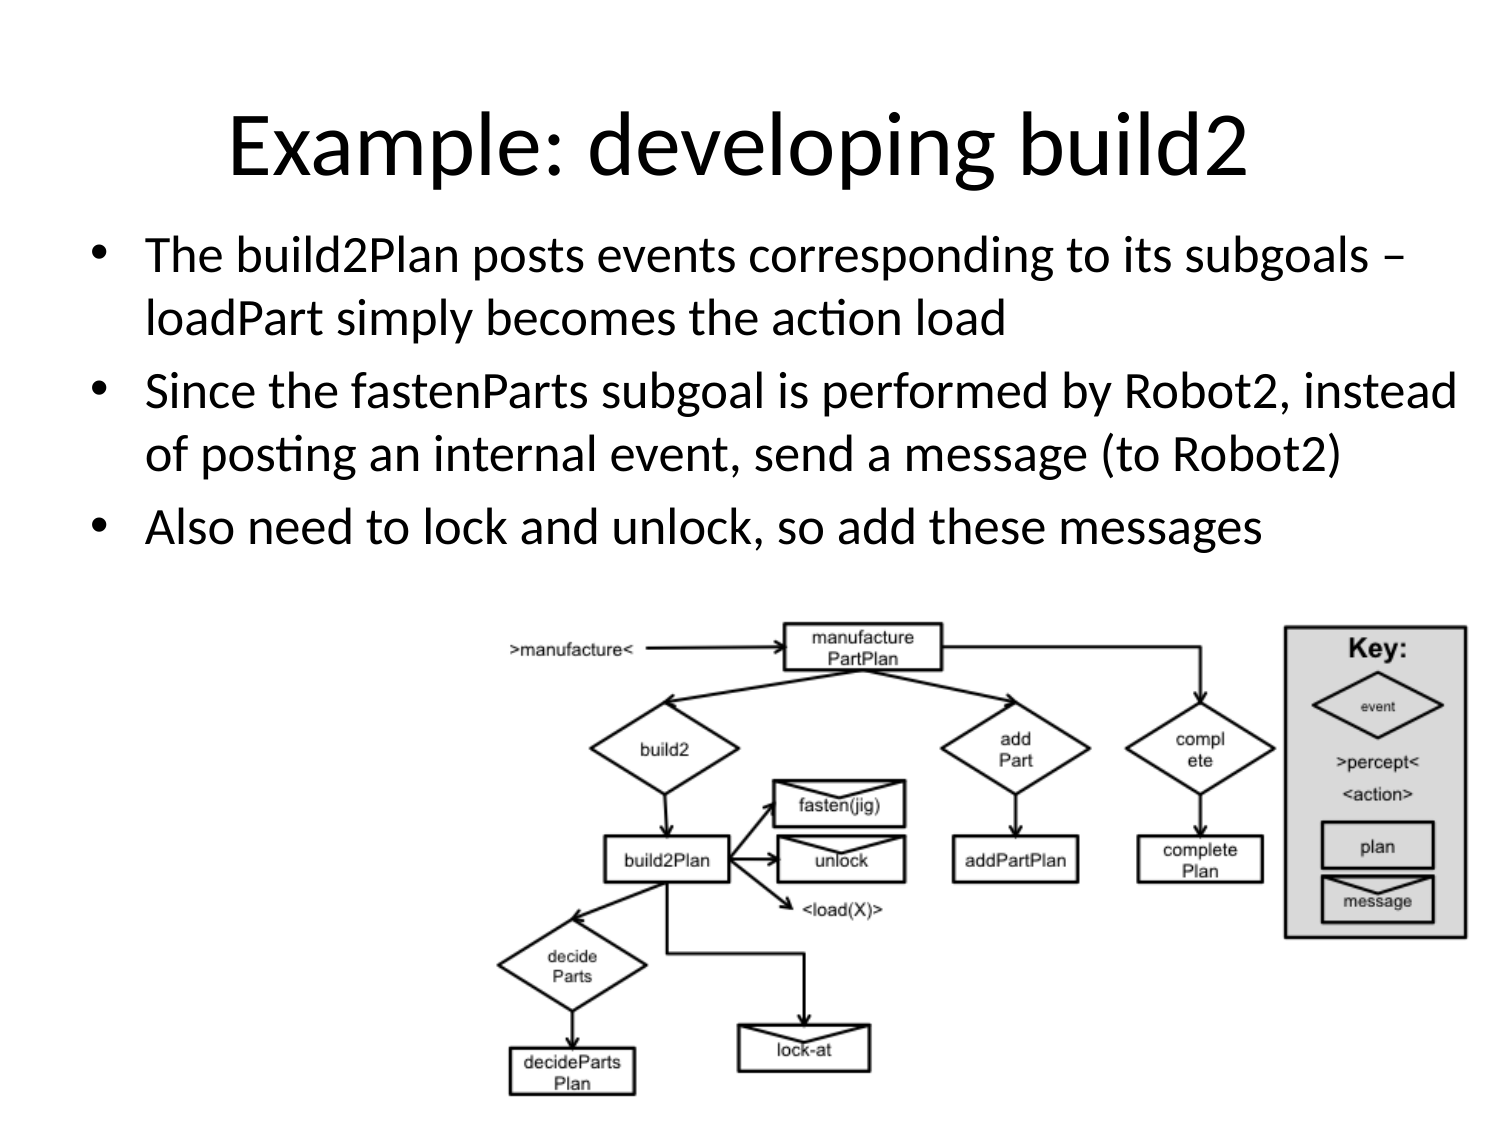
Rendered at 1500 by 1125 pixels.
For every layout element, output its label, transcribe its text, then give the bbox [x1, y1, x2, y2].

list The build2Plan posts events corresponding to its subgoals – loadPart simply becomes the action load Since the fastenParts subgoal is performed by Robot2, instead of posting an internal event, send a message (to Robot2) Also need to lock and unlock, so add these messages [75, 212, 1475, 614]
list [486, 613, 1476, 1104]
title Example: developing build2 [75, 45, 1425, 212]
